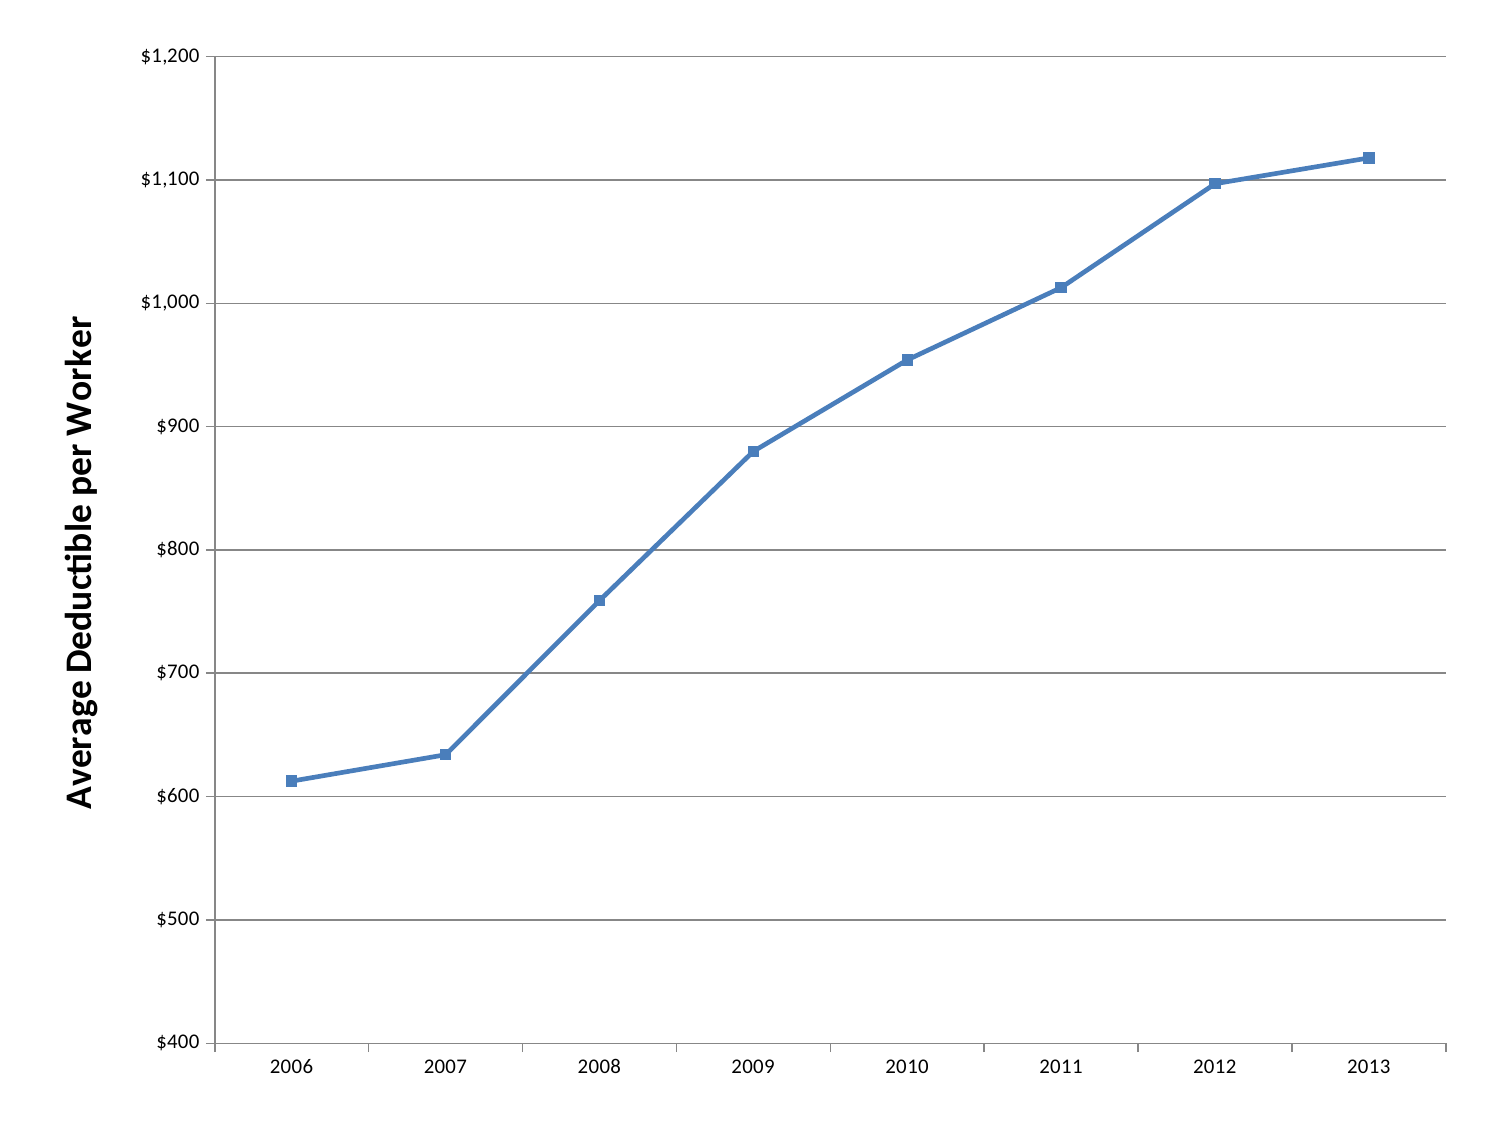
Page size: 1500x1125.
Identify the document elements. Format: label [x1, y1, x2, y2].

chart [24, 24, 1476, 1101]
